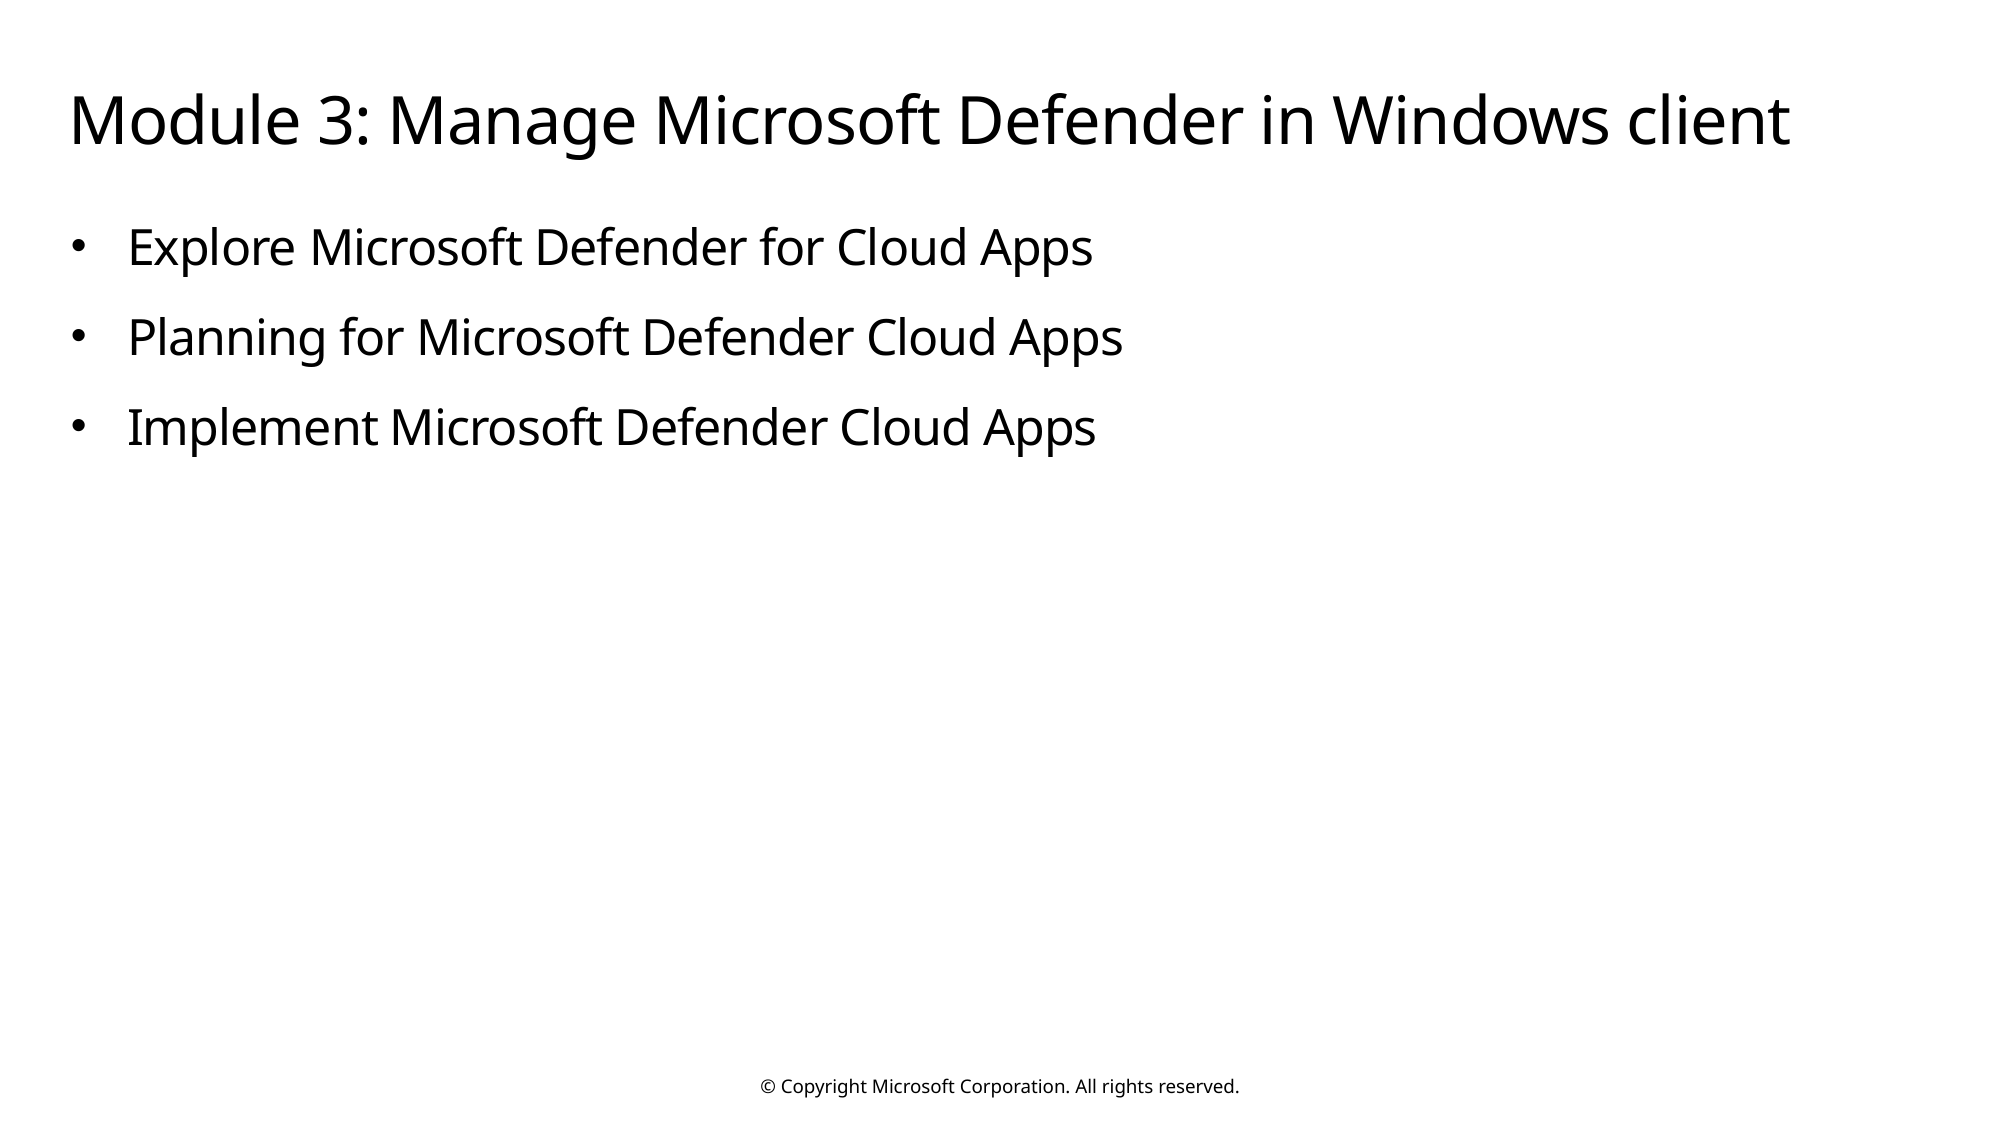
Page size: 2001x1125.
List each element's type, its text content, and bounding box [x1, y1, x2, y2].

title Module 3: Manage Microsoft Defender in Windows client [68, 72, 1930, 178]
list Explore Microsoft Defender for Cloud Apps Planning for Microsoft Defender Cloud Apps Implement Microsoft Defender Cloud Apps [70, 177, 1932, 455]
